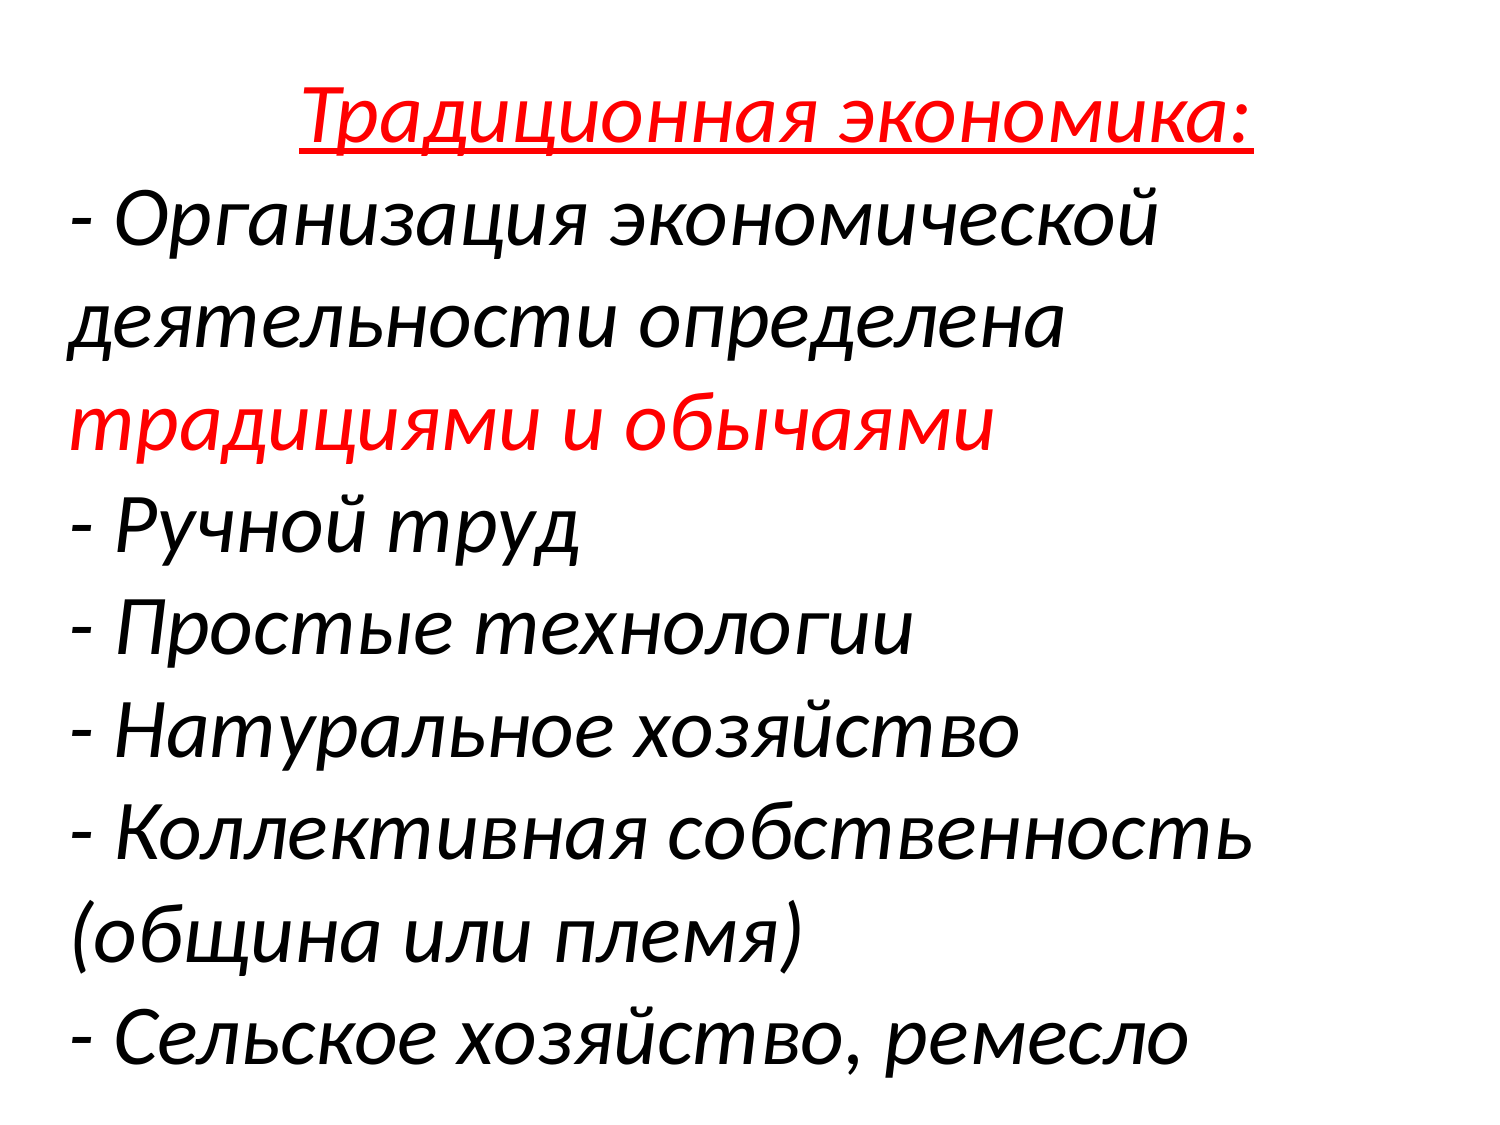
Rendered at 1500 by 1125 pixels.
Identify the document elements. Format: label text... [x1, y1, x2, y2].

title Традиционная экономика: - Организация экономической деятельности определена традициями и обычаями - Ручной труд - Простые технологии - Натуральное хозяйство - Коллективная собственность (община или племя) - Сельское хозяйство, ремесло [53, 45, 1459, 1094]
